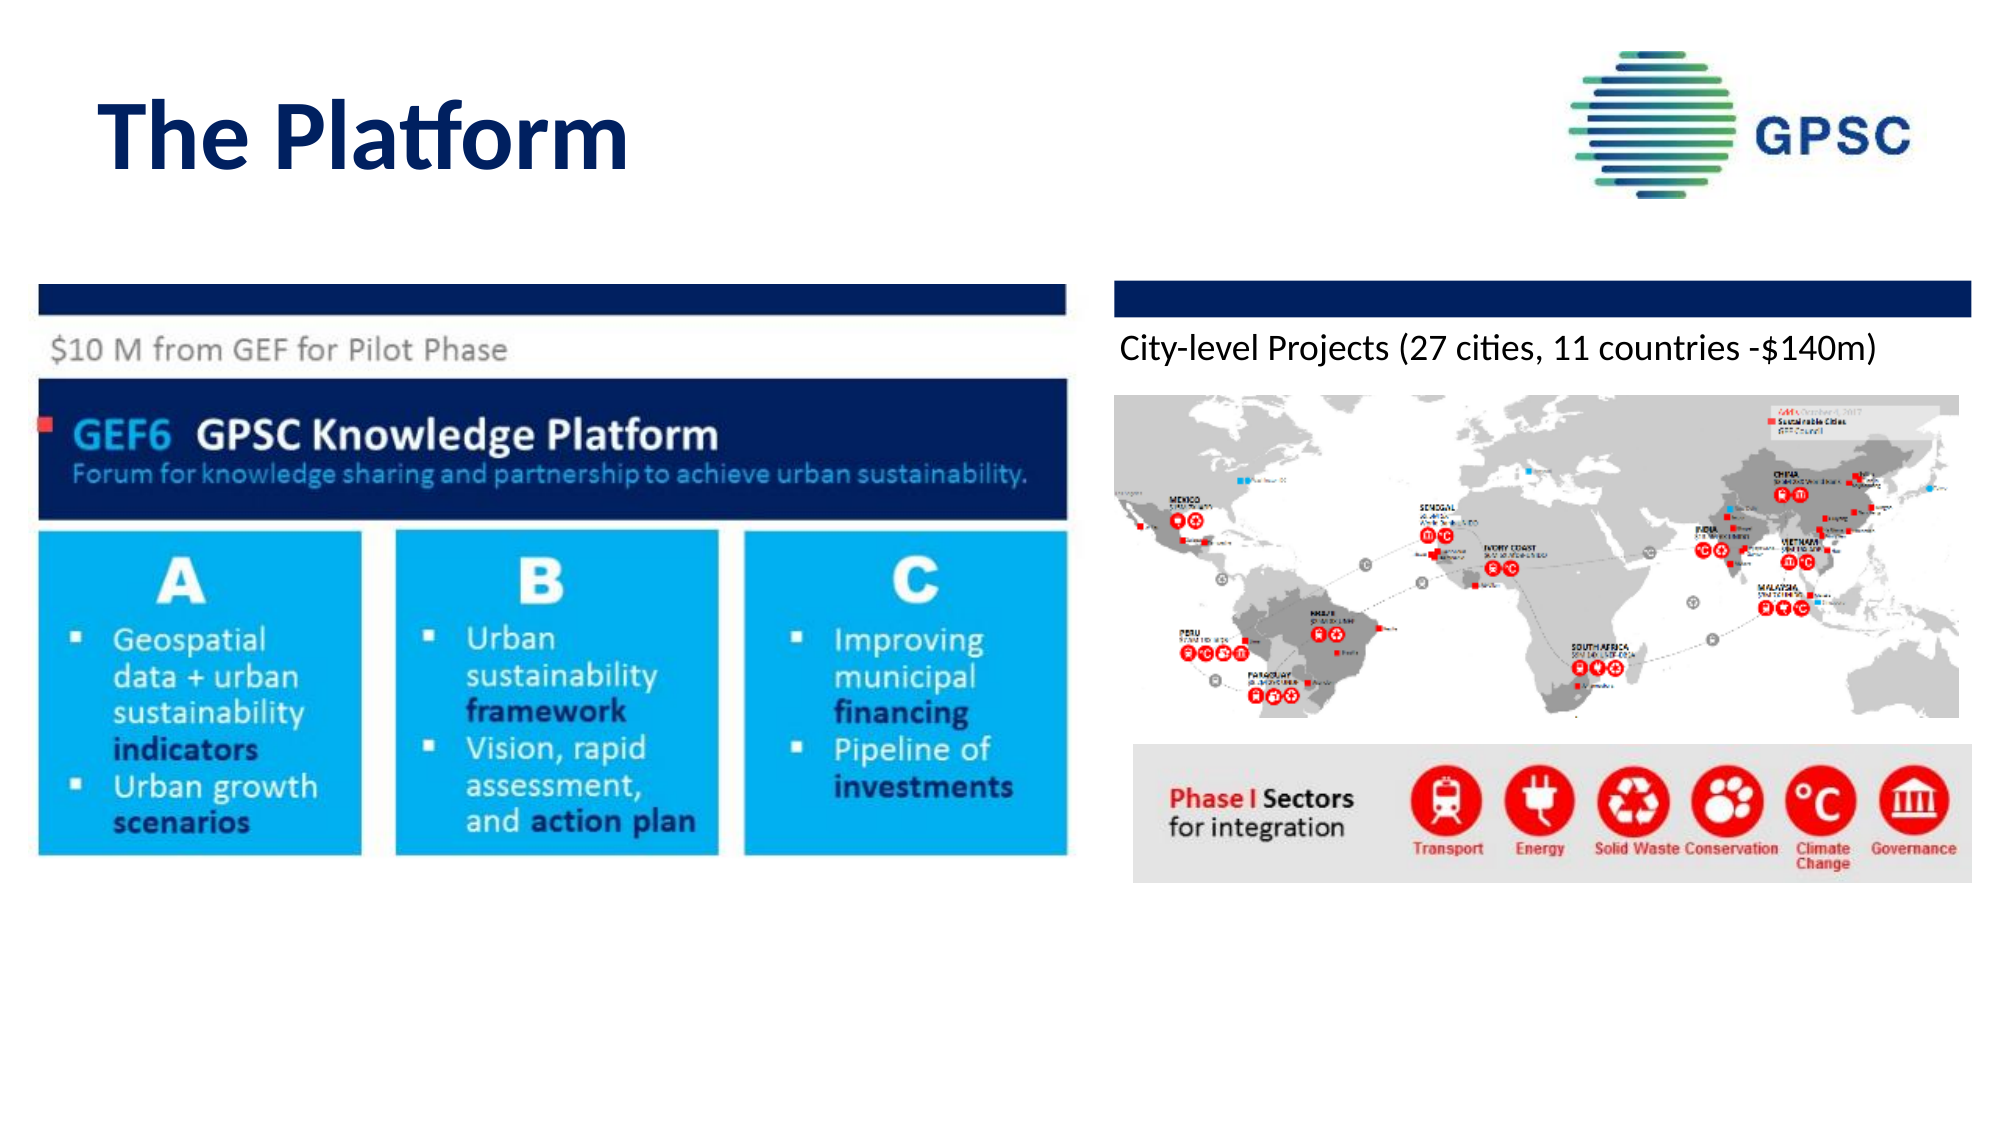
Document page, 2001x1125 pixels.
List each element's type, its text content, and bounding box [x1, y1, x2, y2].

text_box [1105, 280, 1972, 883]
text_box The Platform [82, 62, 1552, 197]
picture [1552, 51, 1927, 199]
picture [28, 284, 1105, 865]
